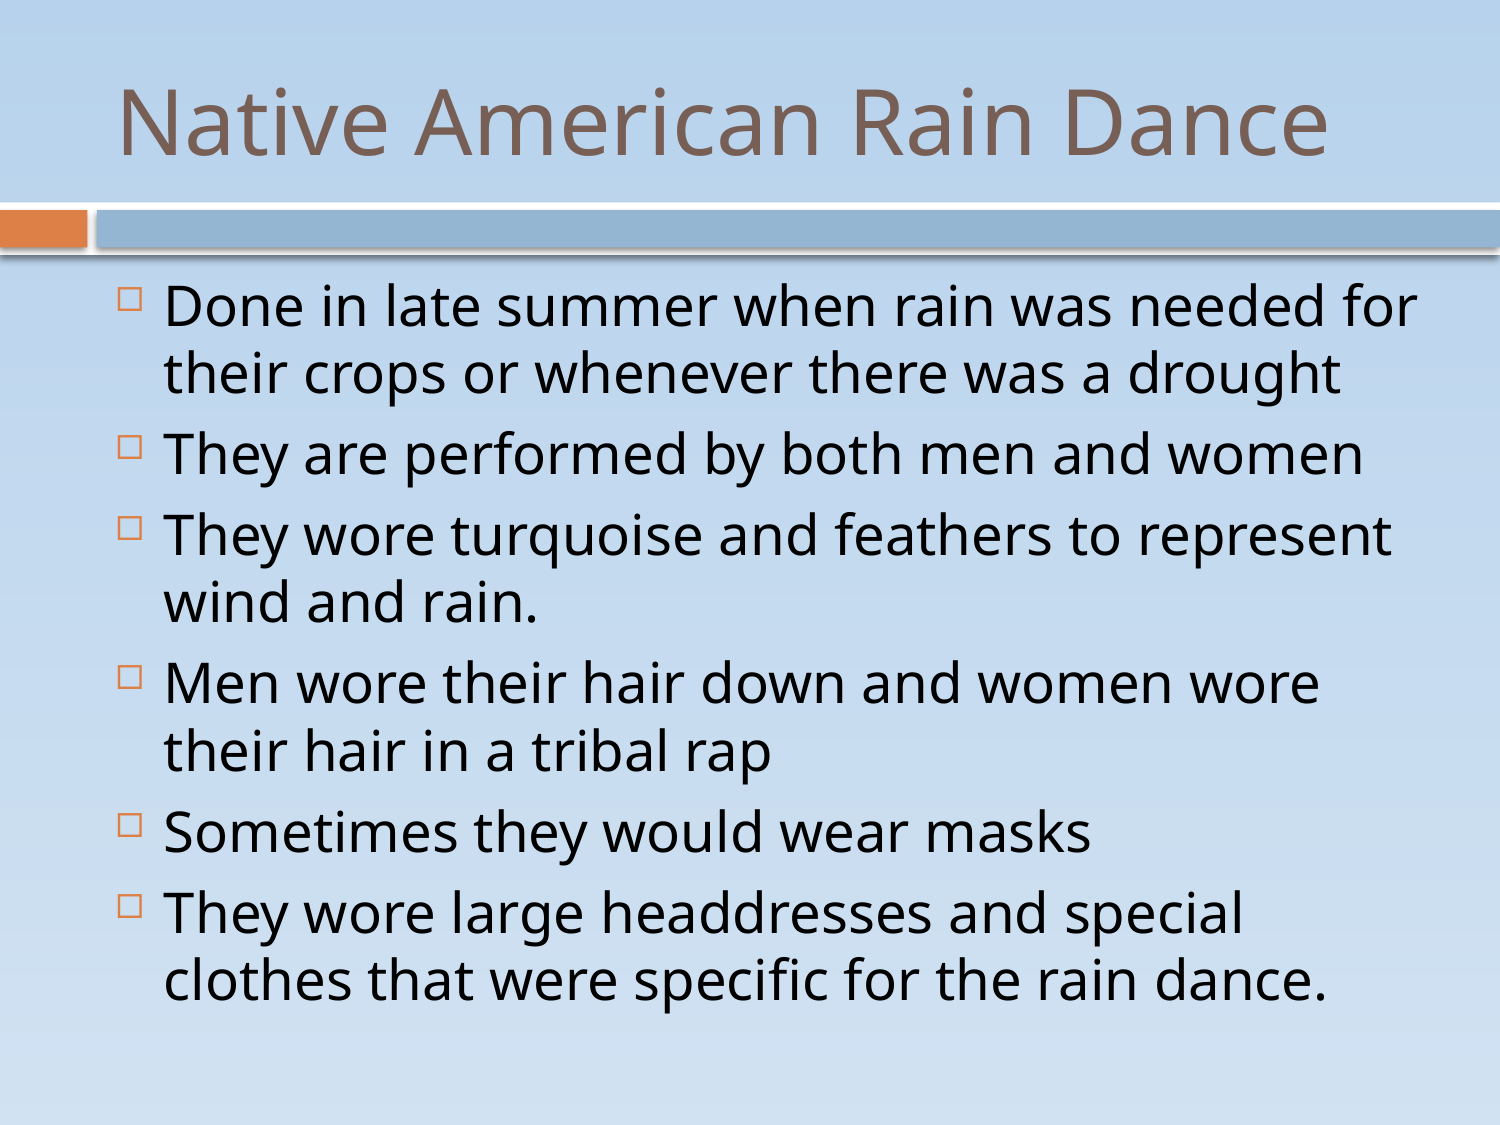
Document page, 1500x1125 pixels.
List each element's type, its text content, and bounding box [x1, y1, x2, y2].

list Done in late summer when rain was needed for their crops or whenever there was a drought They are performed by both men and women They wore turquoise and feathers to represent wind and rain. Men wore their hair down and women wore their hair in a tribal rap Sometimes they would wear masks They wore large headdresses and special clothes that were specific for the rain dance. [100, 262, 1438, 1075]
title Native American Rain Dance [100, 37, 1438, 200]
